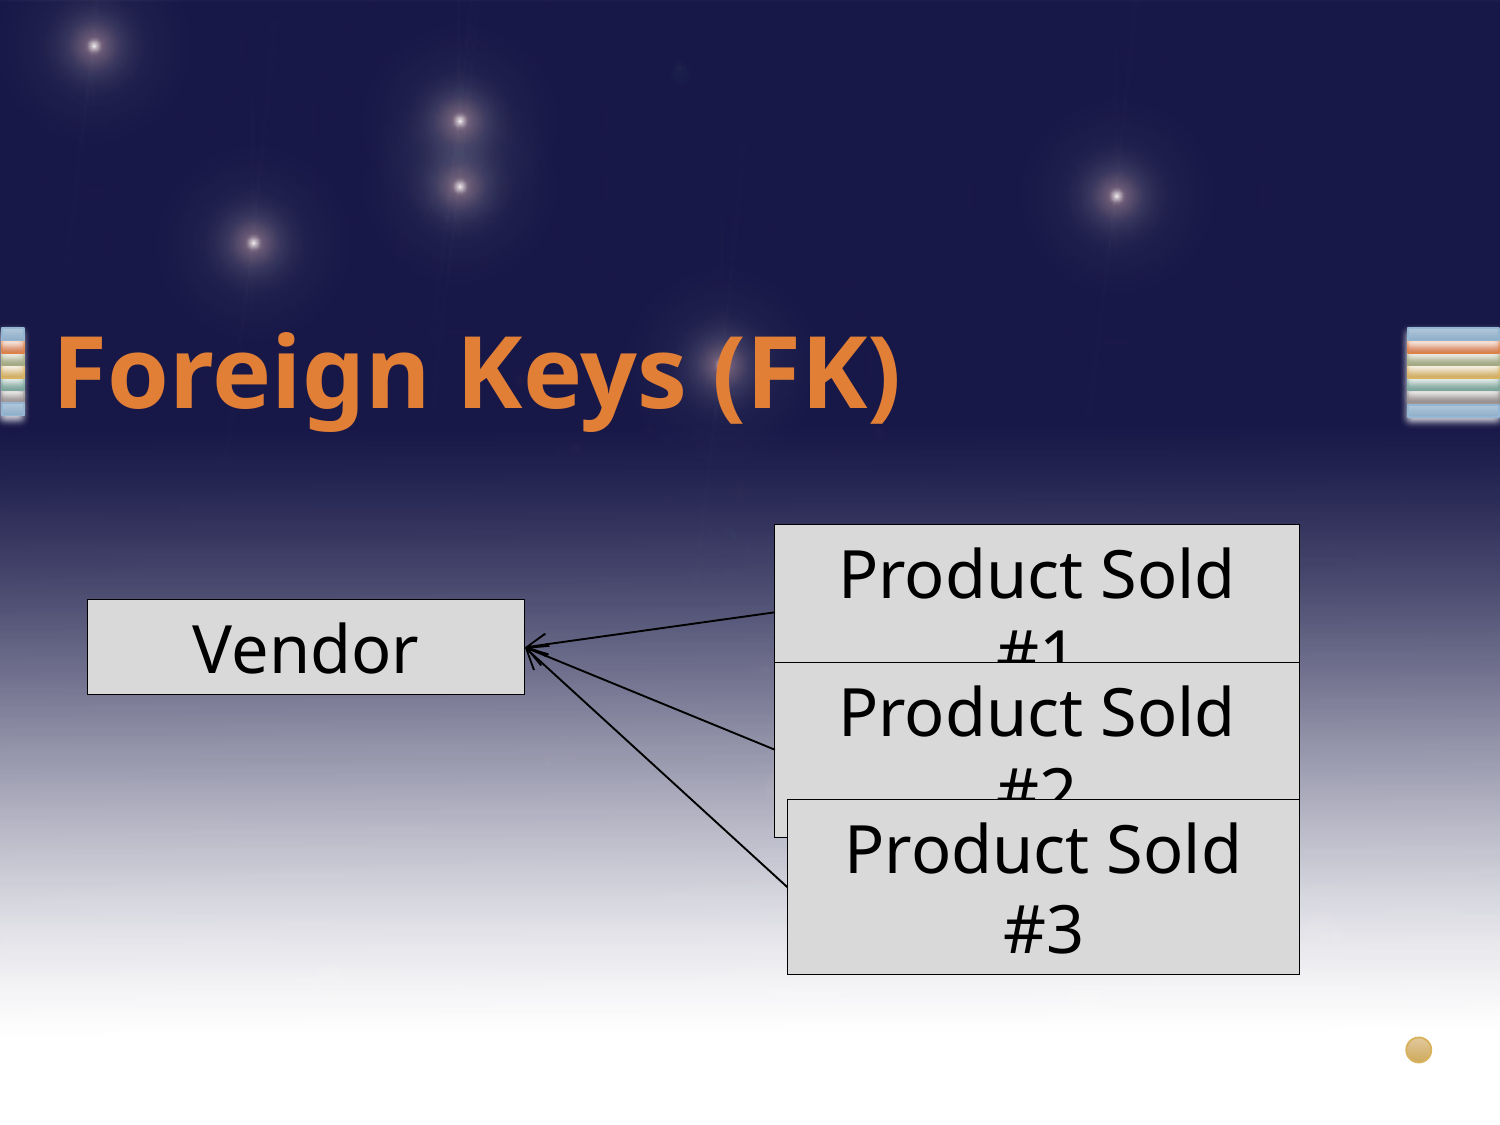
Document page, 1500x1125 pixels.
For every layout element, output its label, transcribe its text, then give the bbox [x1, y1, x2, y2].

text_box Product Sold #3 [787, 799, 1300, 975]
text_box Vendor [87, 599, 518, 695]
text_box Product Sold #1 [774, 524, 1300, 662]
text_box Product Sold #2 [792, 662, 1300, 799]
picture [0, 0, 1500, 1125]
text_box [74, 462, 1438, 1050]
title Foreign Keys (FK) [37, 275, 1388, 463]
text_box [524, 647, 788, 849]
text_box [524, 572, 776, 645]
